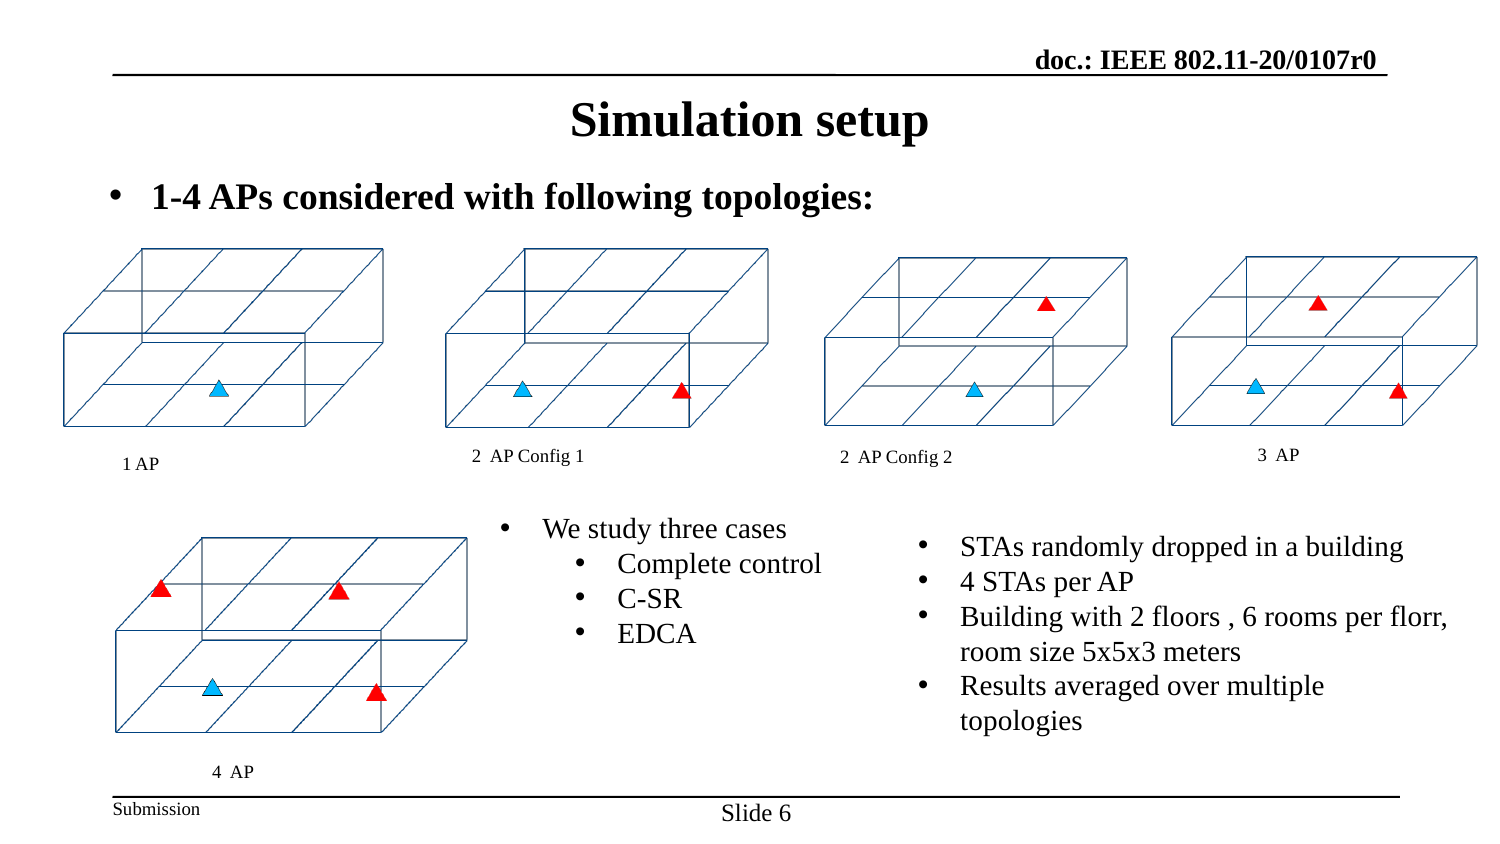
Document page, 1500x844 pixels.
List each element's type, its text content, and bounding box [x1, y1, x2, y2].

text_box We study three cases Complete control C-SR EDCA [485, 502, 872, 657]
picture [115, 537, 468, 734]
picture [445, 248, 769, 428]
picture [824, 257, 1128, 427]
text_box 2 AP Config 2 [825, 436, 1033, 475]
slide_number Slide 6 [690, 796, 823, 843]
text_box 3 AP [1242, 434, 1407, 473]
title Simulation setup [112, 73, 1388, 161]
text_box 1 AP [107, 444, 187, 482]
picture [1171, 255, 1478, 427]
text_box 2 AP Config 1 [457, 436, 679, 474]
text_box STAs randomly dropped in a building 4 STAs per AP Building with 2 floors , 6 rooms per florr, room size 5x5x3 meters Results averaged over multiple topologies [903, 519, 1468, 744]
list 1-4 APs considered with following topologies: [94, 164, 1061, 549]
text_box 4 AP [197, 752, 361, 790]
picture [62, 248, 384, 427]
